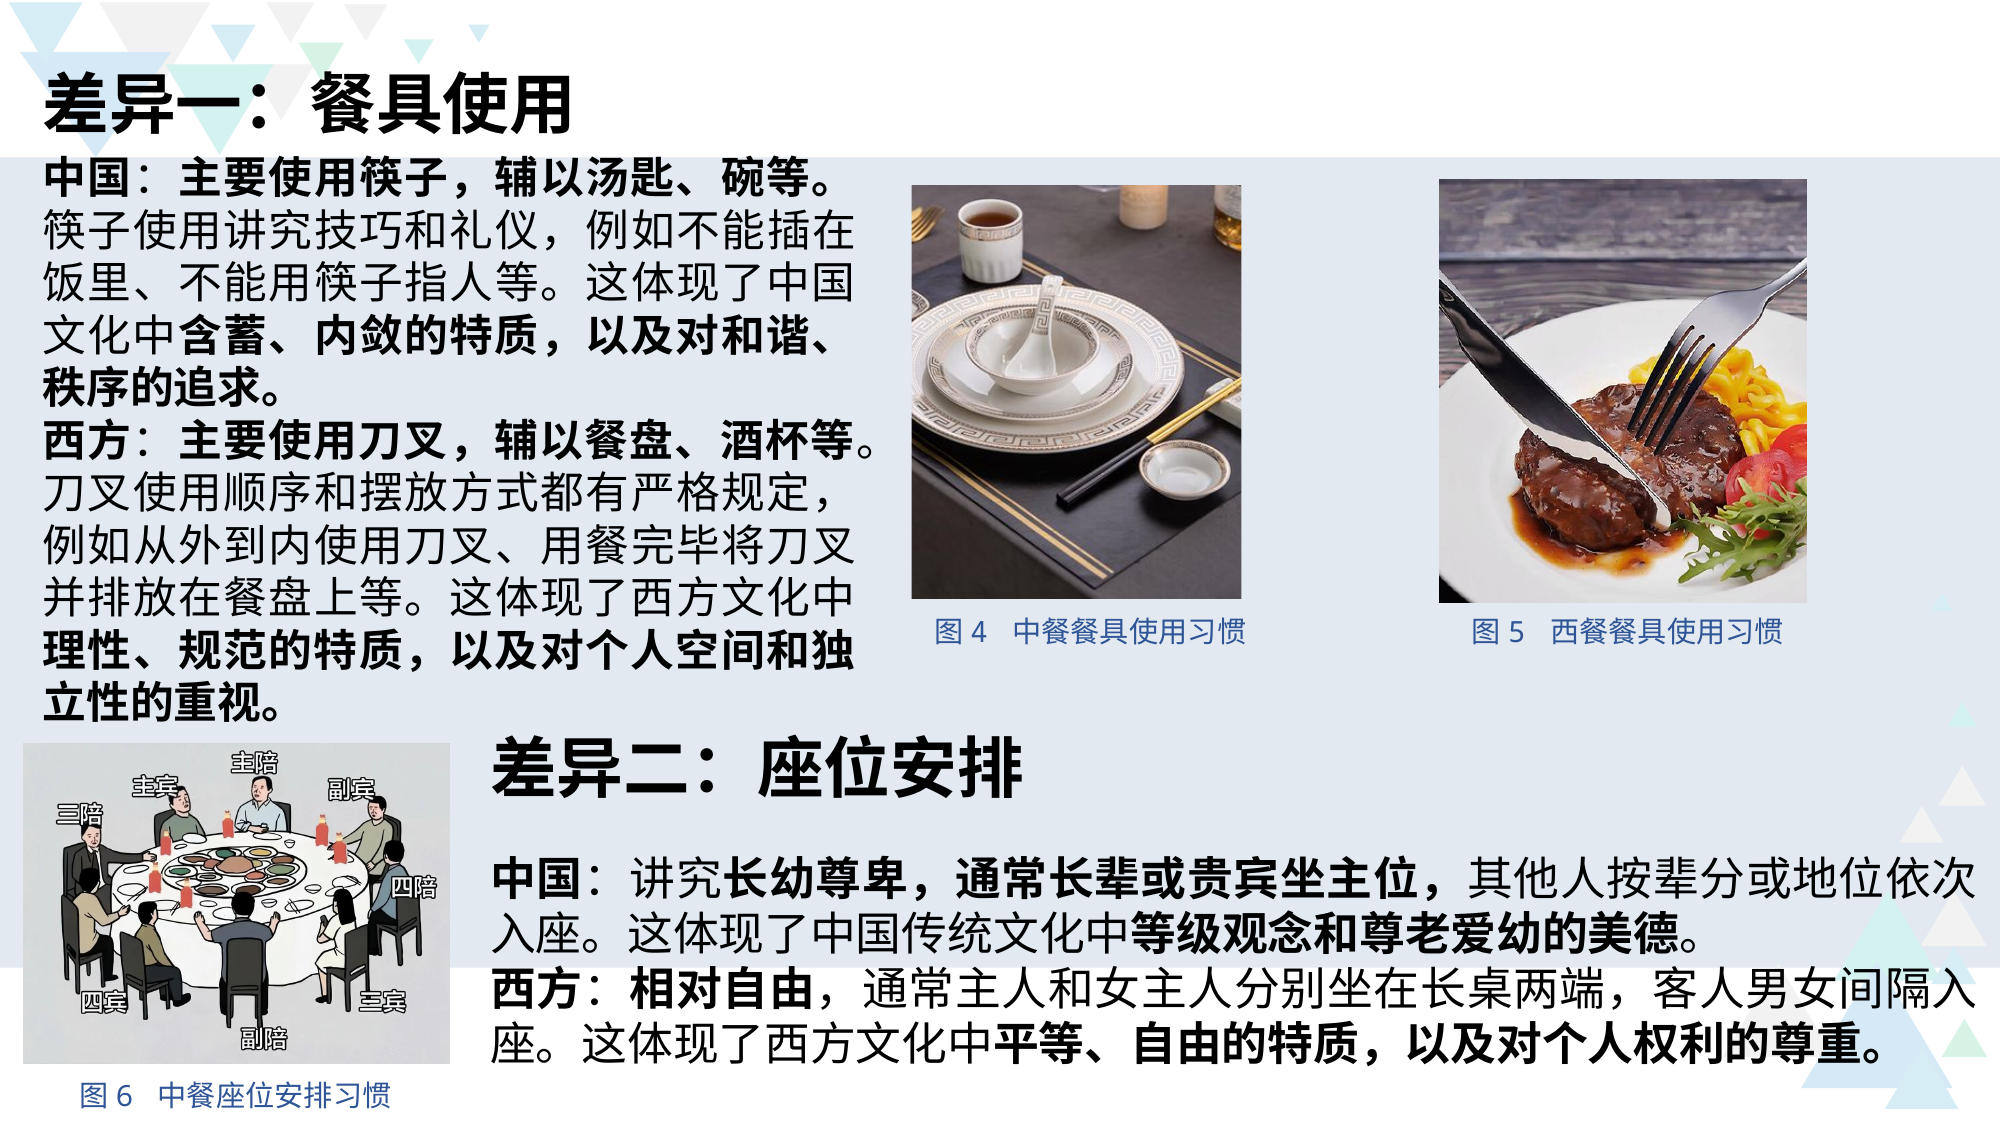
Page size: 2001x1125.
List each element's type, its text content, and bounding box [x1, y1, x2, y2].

text_box 差异一：餐具使用 [27, 54, 1028, 150]
picture [23, 743, 450, 1064]
text_box 中国：主要使用筷子，辅以汤匙、碗等。筷子使用讲究技巧和礼仪，例如不能插在饭里、不能用筷子指人等。这体现了中国文化中含蓄、内敛的特质，以及对和谐、秩序的追求。 西方：主要使用刀叉，辅以餐盘、酒杯等。刀叉使用顺序和摆放方式都有严格规定，例如从外到内使用刀叉、用餐完毕将刀叉并排放在餐盘上等。这体现了西方文化中理性、规范的特质，以及对个人空间和独立性的重视。 [27, 150, 871, 735]
text_box 图6 中餐座位安排习惯 [64, 1069, 764, 1120]
picture [911, 185, 1242, 599]
text_box 图4 中餐餐具使用习惯 [919, 605, 1457, 656]
text_box 图5 西餐餐具使用习惯 [1457, 605, 2000, 656]
picture [1439, 179, 1807, 603]
text_box 中国：讲究长幼尊卑，通常长辈或贵宾坐主位，其他人按辈分或地位依次入座。这体现了中国传统文化中等级观念和尊老爱幼的美德。 西方：相对自由，通常主人和女主人分别坐在长桌两端，客人男女间隔入座。这体现了西方文化中平等、自由的特质，以及对个人权利的尊重。 [475, 842, 1993, 1122]
text_box 差异二：座位安排 [475, 718, 1476, 814]
